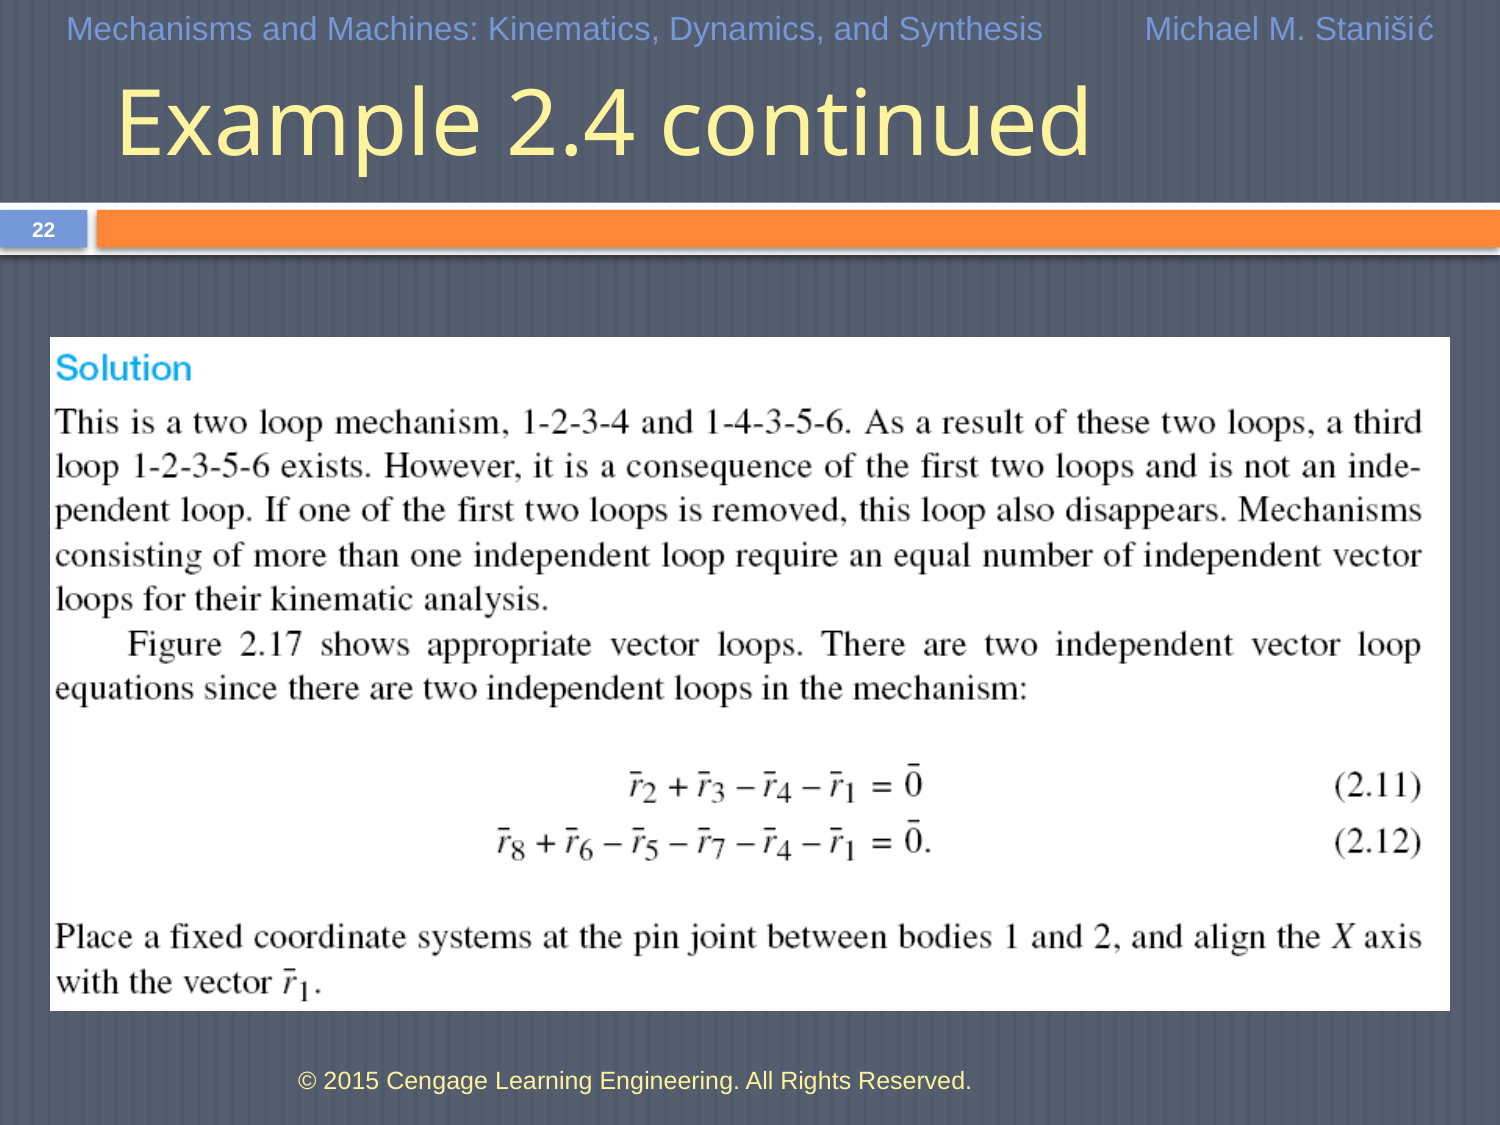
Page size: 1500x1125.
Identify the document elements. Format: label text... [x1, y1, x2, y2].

footer © 2015 Cengage Learning Engineering. All Rights Reserved. [106, 1050, 996, 1110]
slide_number 22 [0, 208, 88, 249]
title Example 2.4 continued [99, 55, 1438, 201]
picture [50, 336, 1450, 1011]
text_box Mechanisms and Machines: Kinematics, Dynamics, and Synthesis Michael M. Stanišić [0, 0, 1500, 55]
